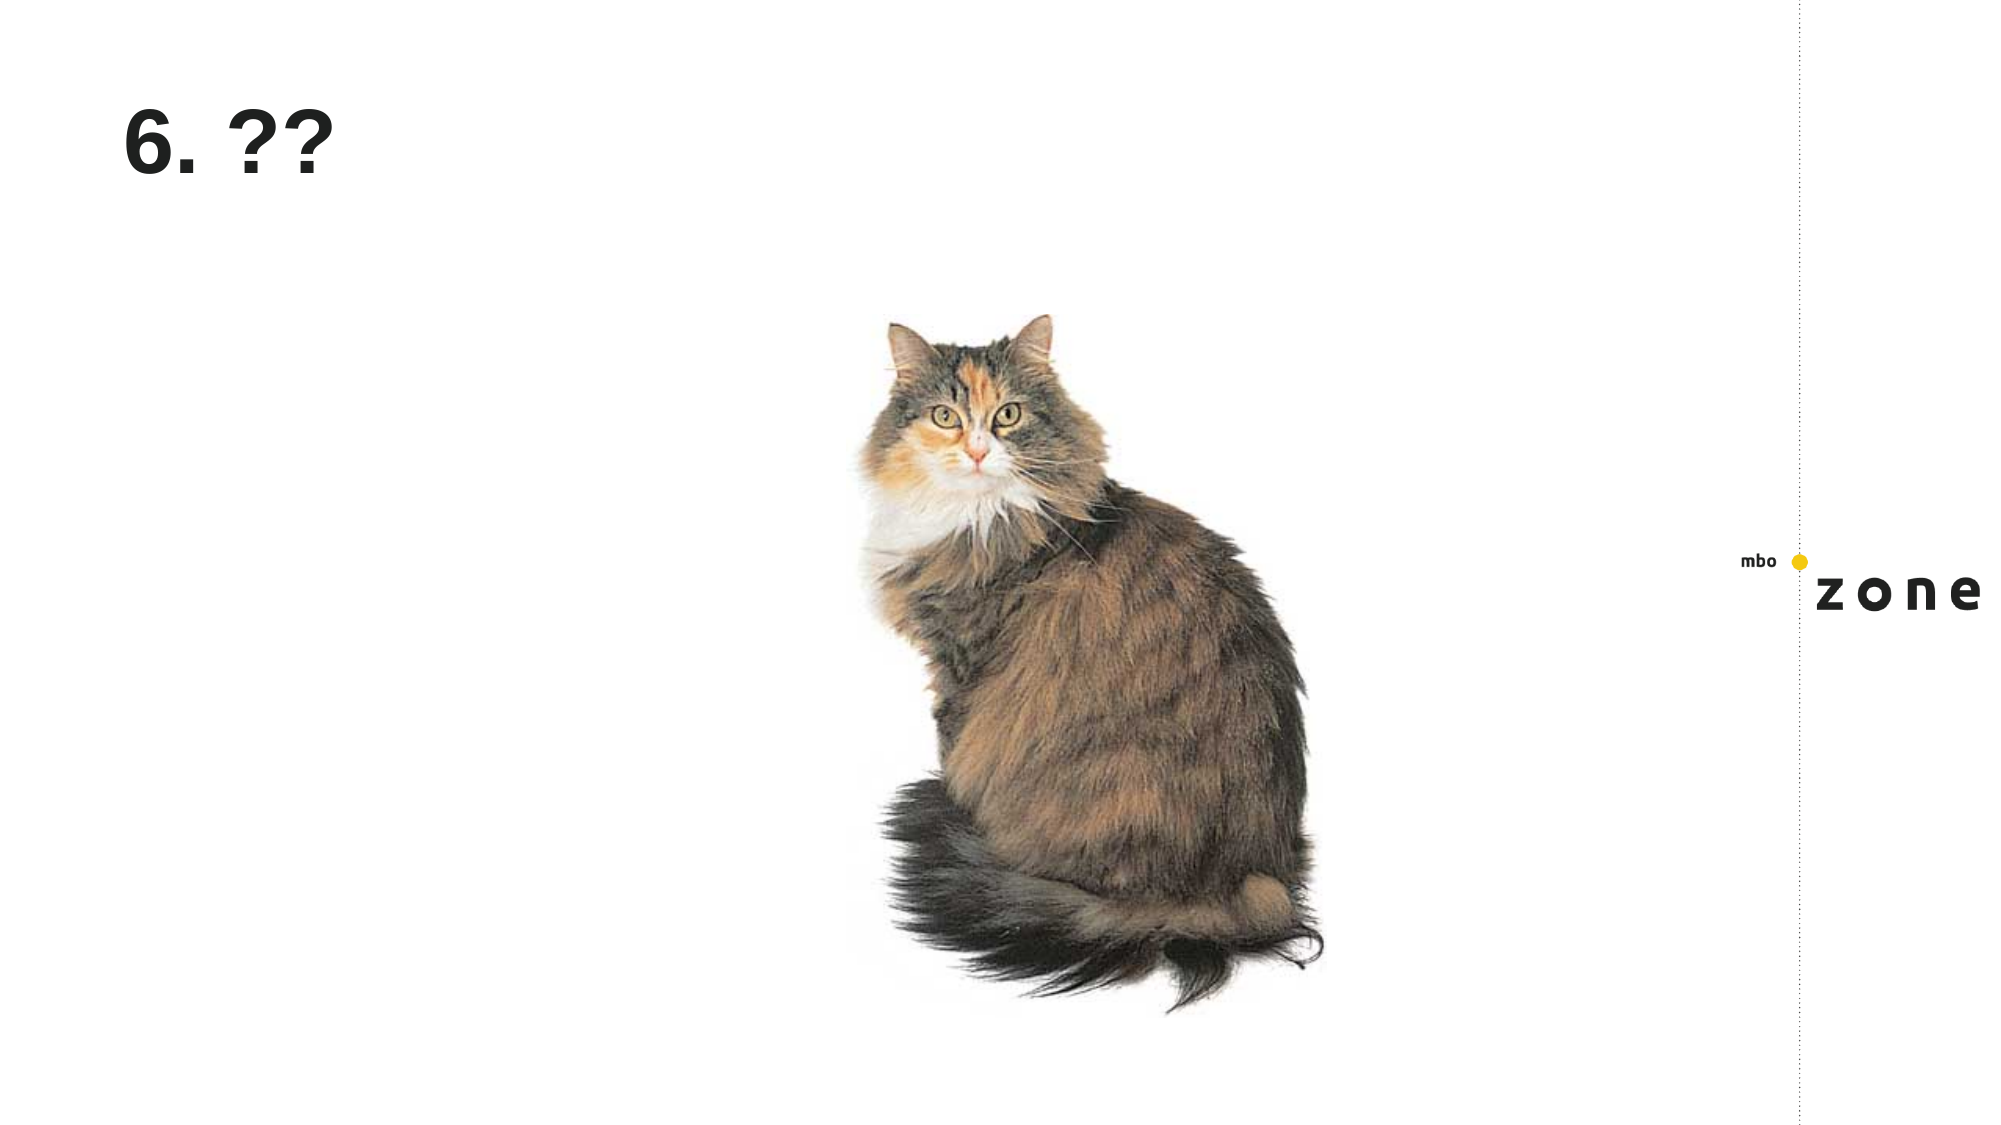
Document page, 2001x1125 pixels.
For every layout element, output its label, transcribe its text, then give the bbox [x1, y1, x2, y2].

picture [1596, 0, 2001, 1125]
picture [846, 314, 1327, 1018]
title 6. ?? [124, 94, 1607, 272]
